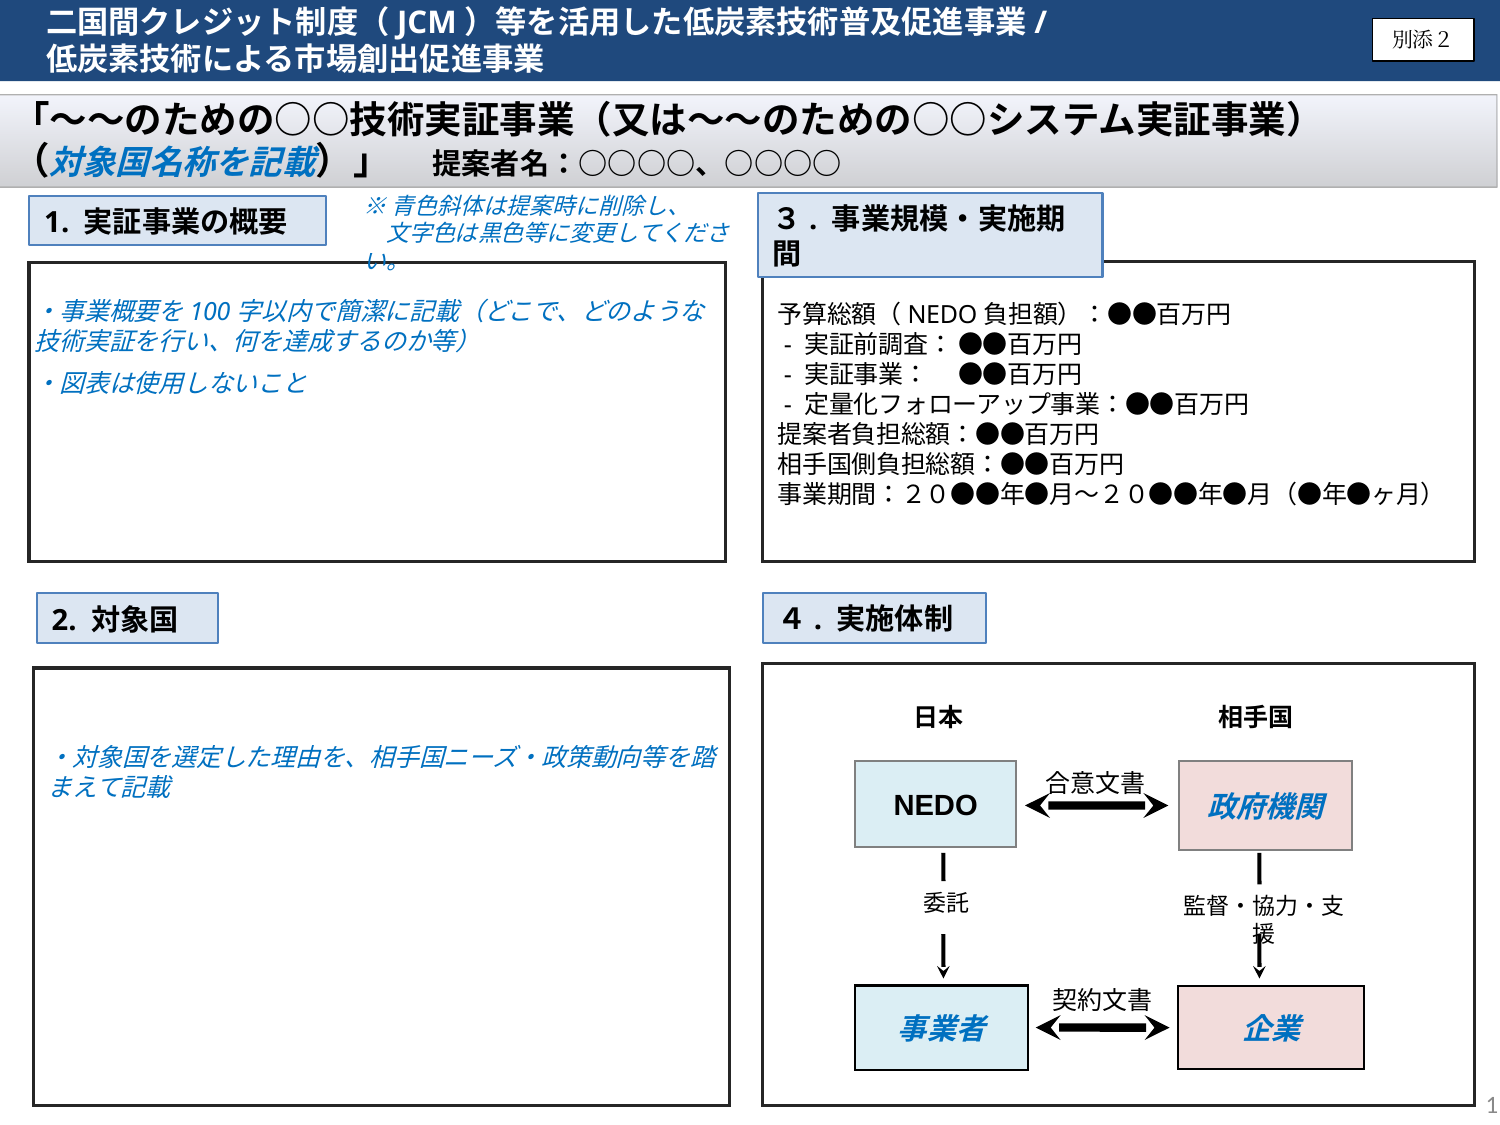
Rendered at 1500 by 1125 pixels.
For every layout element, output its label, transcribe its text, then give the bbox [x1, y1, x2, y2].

text_box ・対象国を選定した理由を、相手国ニーズ・政策動向等を踏まえて記載 [33, 667, 730, 1106]
text_box ※青色斜体は提案時に削除し、 文字色は黒色等に変更してください。 [348, 183, 750, 282]
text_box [854, 760, 1365, 1071]
text_box 「～～のための○○技術実証事業（又は～～のための○○システム実証事業） （対象国名称を記載）」 提案者名：○○○○、○○○○ [0, 94, 1498, 188]
text_box ４. 実施体制 [762, 592, 987, 643]
text_box 1 [1163, 1073, 1500, 1125]
text_box ３. 事業規模・実施期間 [758, 192, 1103, 278]
text_box 日本 [861, 693, 1017, 739]
text_box [762, 663, 1475, 1106]
text_box 1. 実証事業の概要 [29, 195, 327, 246]
text_box 二国間クレジット制度（JCM）等を活用した低炭素技術普及促進事業/ 低炭素技術による市場創出促進事業 [0, 0, 1500, 82]
text_box ・事業概要を100字以内で簡潔に記載（どこで、どのような技術実証を行い、何を達成するのか等） ・図表は使用しないこと [28, 262, 726, 562]
text_box 予算総額（NEDO負担額）：●●百万円 - 実証前調査： ●●百万円 - 実証事業： ●●百万円 - 定量化フォローアップ事業：●●百万円 提案者負担総額：●●百万円 相手国側負担総額：●●百万円 事業期間：２０●●年●月～２０●●年●月（●年●ヶ月） [762, 261, 1475, 562]
text_box 2. 対象国 [36, 593, 219, 644]
text_box 相手国 [1168, 693, 1344, 739]
text_box 別添２ [1371, 16, 1476, 63]
